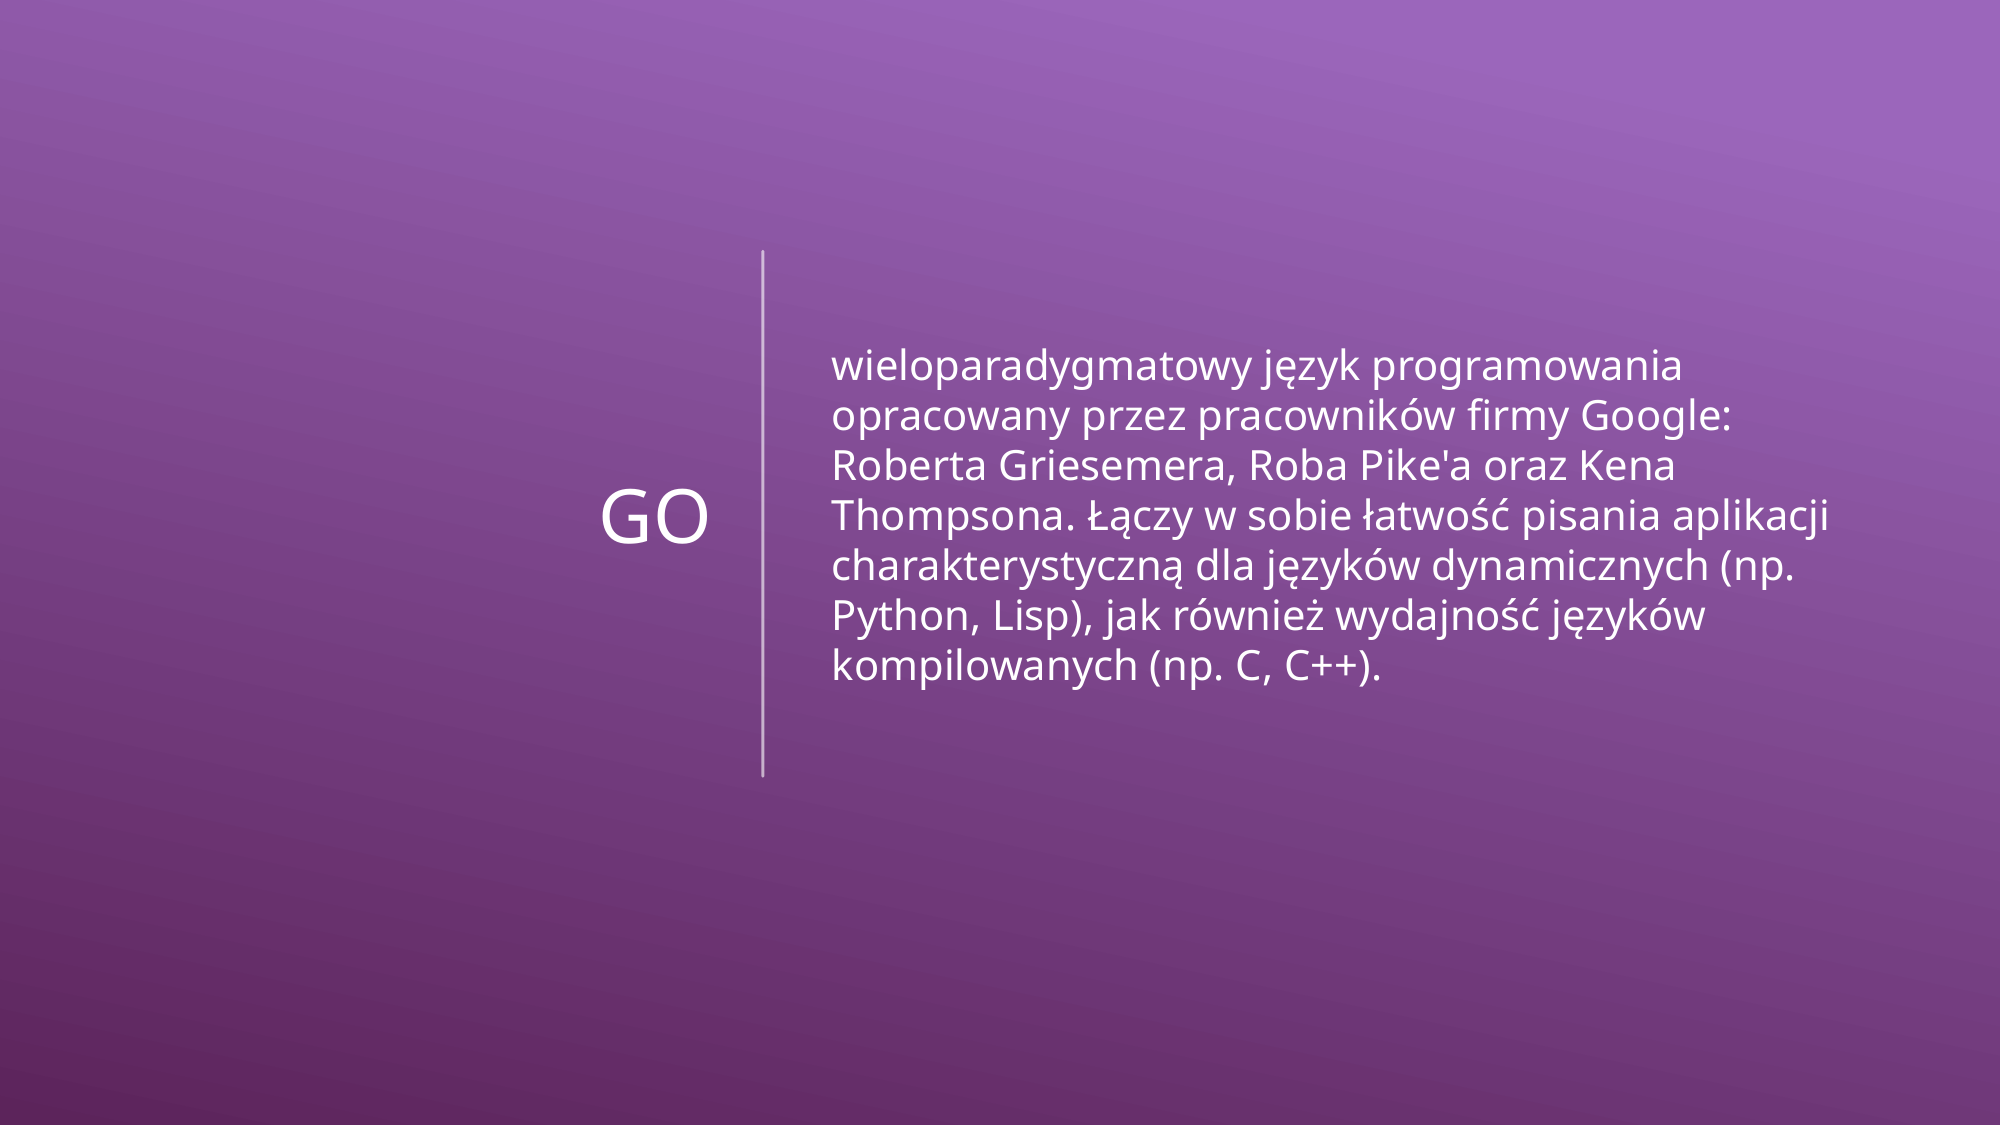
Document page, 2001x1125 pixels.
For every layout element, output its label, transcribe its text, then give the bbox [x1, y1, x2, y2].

list wieloparadygmatowy język programowania opracowany przez pracowników firmy Google: Roberta Griesemera, Roba Pike'a oraz Kena Thompsona. Łączy w sobie łatwość pisania aplikacji charakterystyczną dla języków dynamicznych (np. Python, Lisp), jak również wydajność języków kompilowanych (np. C, C++). [816, 112, 1849, 915]
title Go [112, 112, 727, 915]
text_box [0, 0, 2000, 1125]
